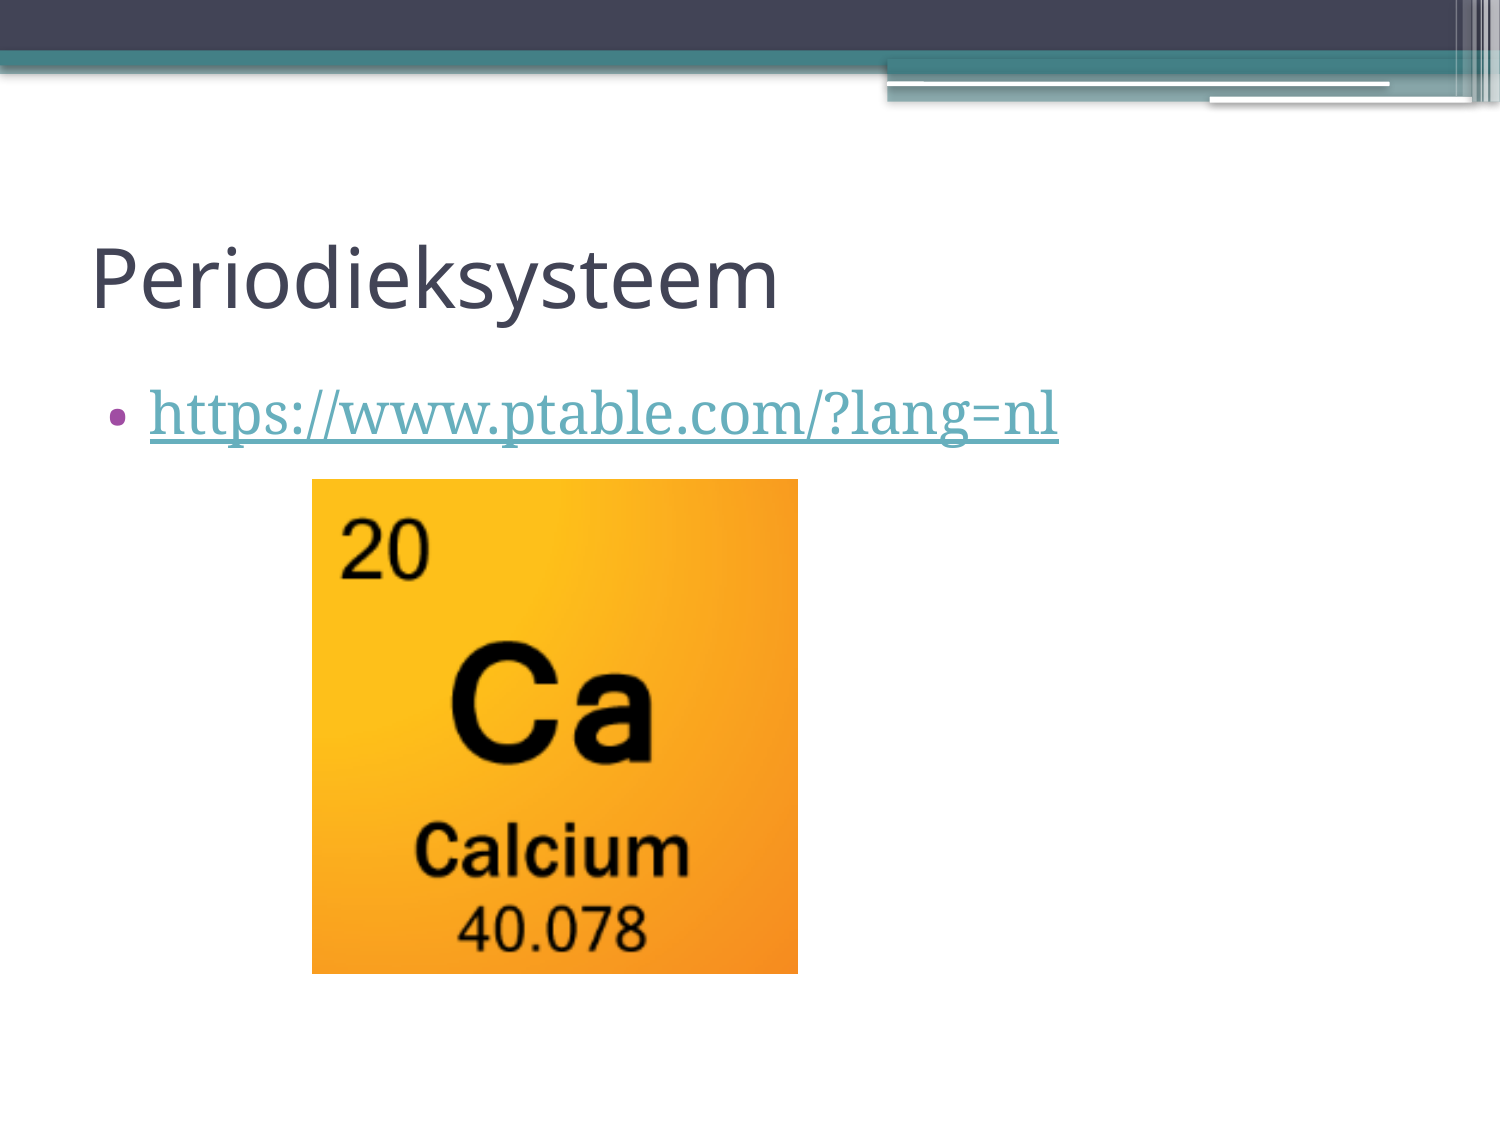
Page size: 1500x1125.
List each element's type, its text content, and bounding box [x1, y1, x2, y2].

title Periodieksysteem [75, 187, 1425, 363]
picture [312, 479, 798, 974]
list https://www.ptable.com/?lang=nl [75, 368, 1425, 1079]
